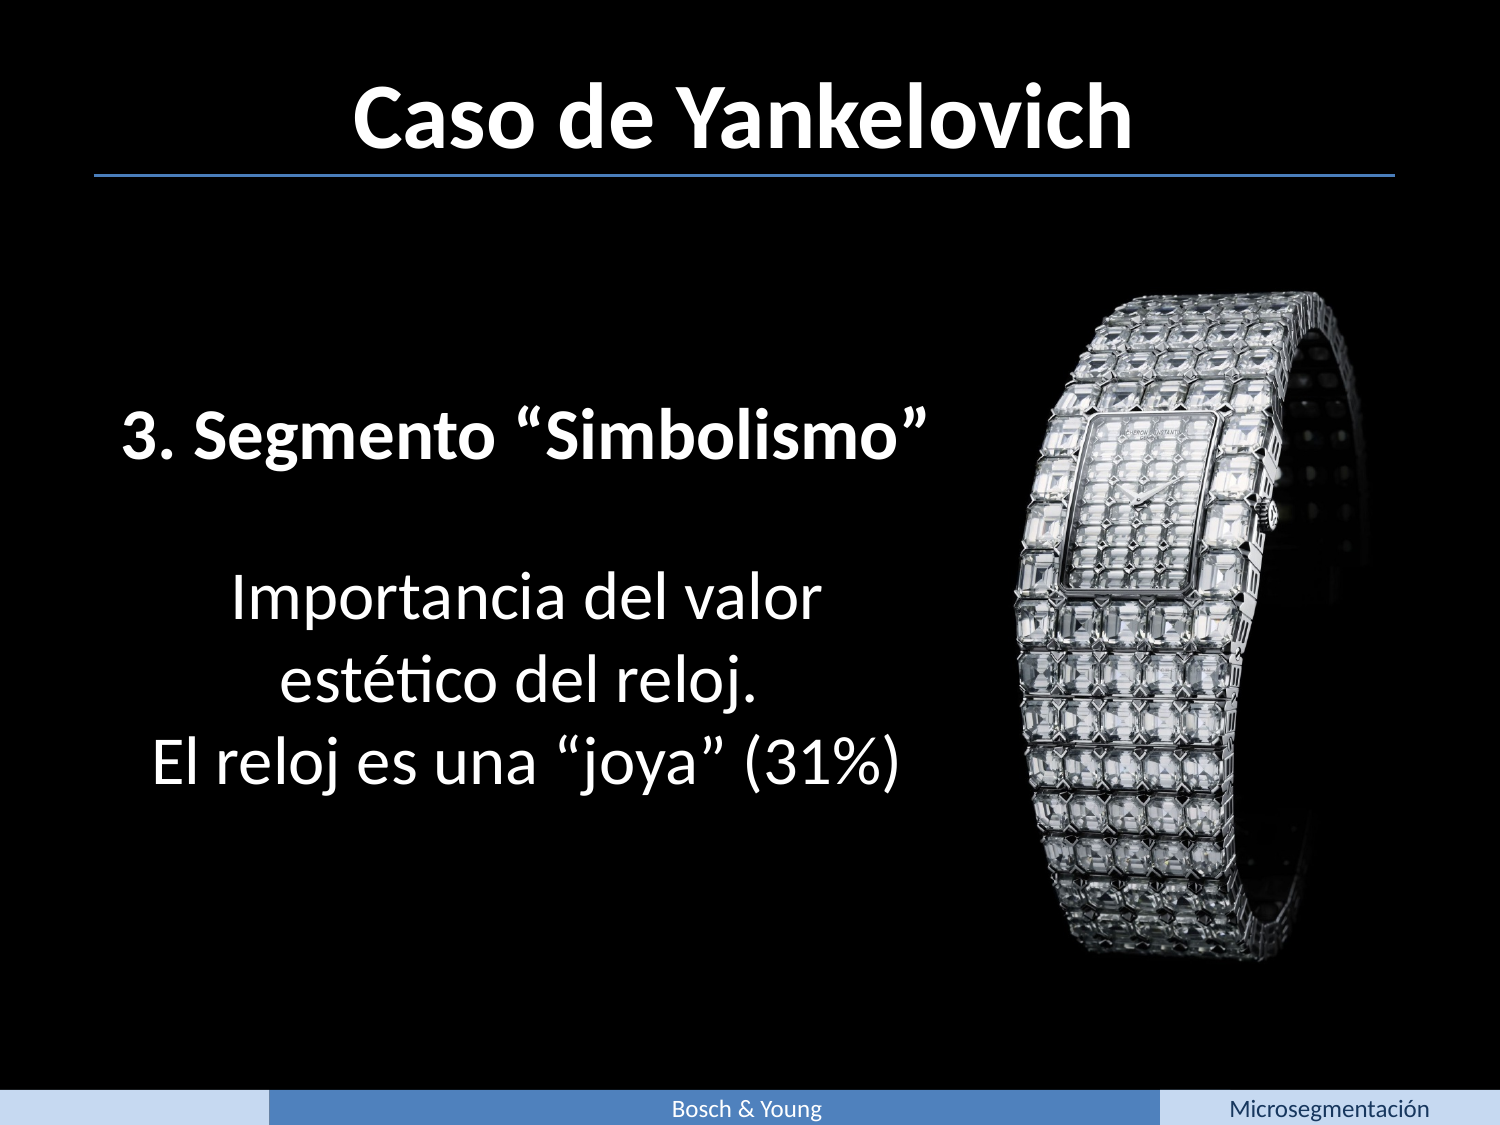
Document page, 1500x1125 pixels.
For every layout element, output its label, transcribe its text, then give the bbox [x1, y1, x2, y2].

text_box Microsegmentación [1158, 1088, 1500, 1125]
picture [855, 210, 1500, 1070]
text_box Importancia del valor estético del reloj. El reloj es una “joya” (31%) [105, 543, 850, 806]
text_box Bosch & Young [272, 1088, 1158, 1125]
text_box Caso de Yankelovich [58, 46, 1430, 175]
text_box [0, 1088, 272, 1125]
text_box 3. Segmento “Simbolismo” [105, 379, 850, 482]
